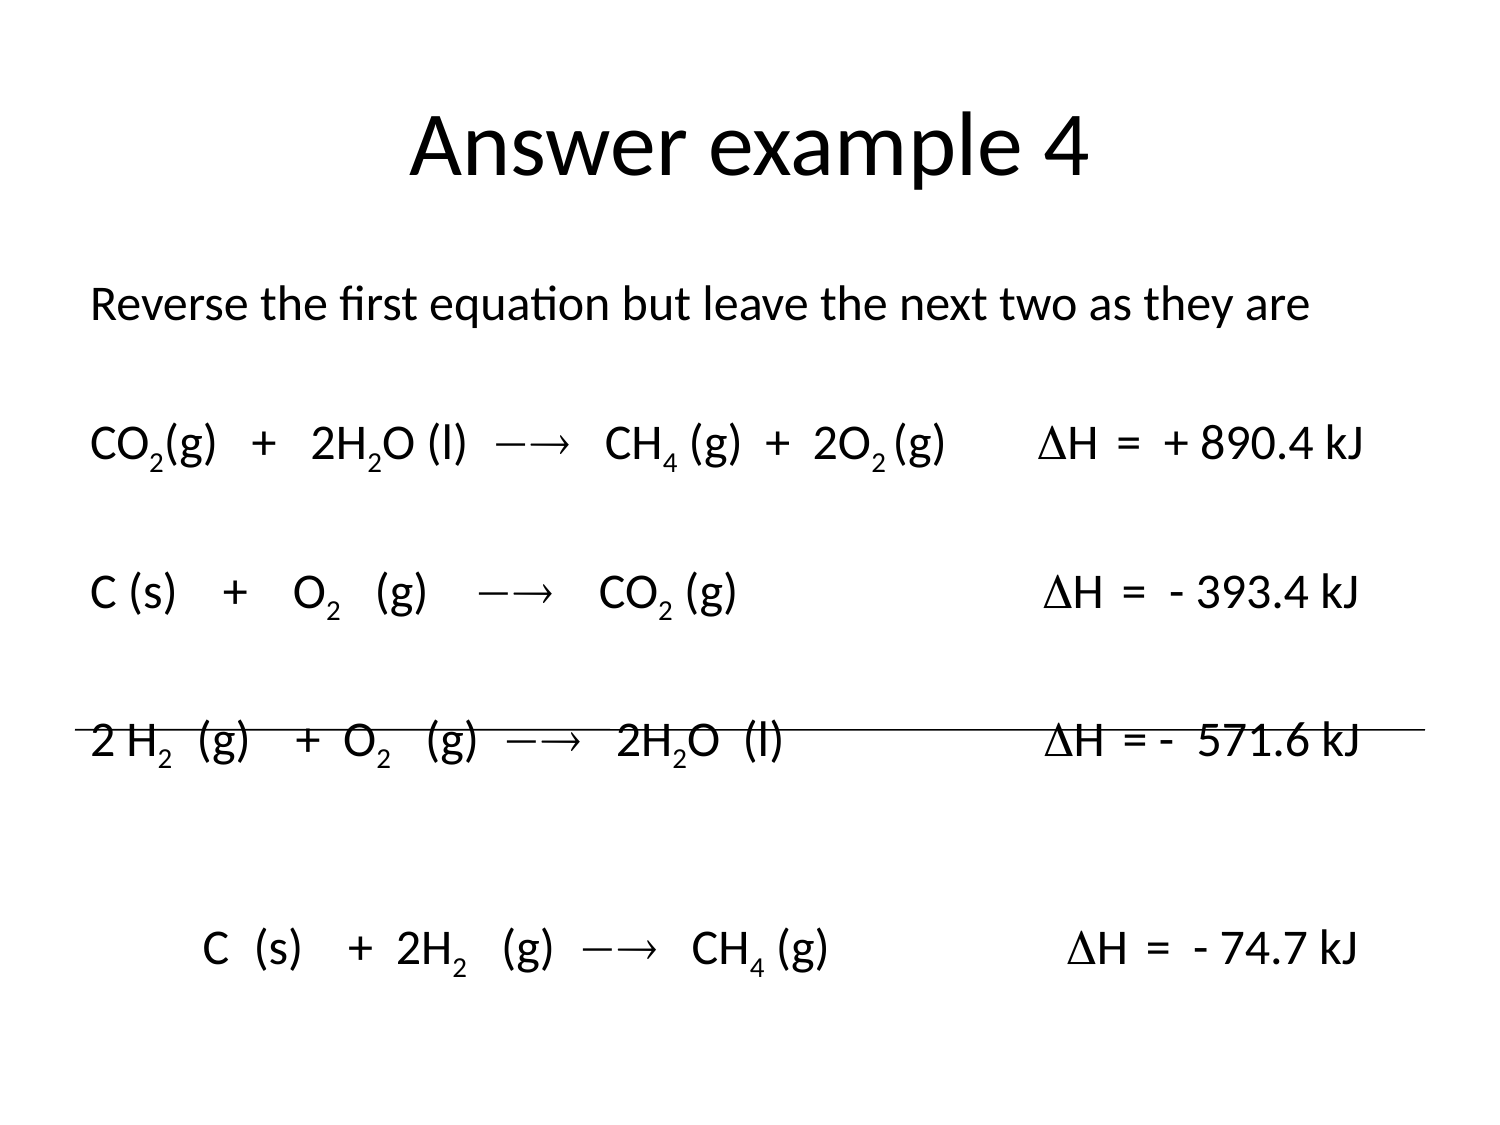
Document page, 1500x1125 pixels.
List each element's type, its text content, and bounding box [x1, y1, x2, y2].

list Reverse the first equation but leave the next two as they are CO2(g) + 2H2O (l)  CH4 (g) + 2O2 (g) H = + 890.4 kJ C (s) + O2 (g)  CO2 (g) H = - 393.4 kJ 2 H2 (g) + O2 (g)  2H2O (l) H = - 571.6 kJ C (s) + 2H2 (g)  CH4 (g) H = - 74.7 kJ [75, 730, 1425, 1005]
title Answer example 4 [75, 45, 1425, 233]
list Reverse the first equation but leave the next two as they are CO2(g) + 2H2O (l)  CH4 (g) + 2O2 (g) H = + 890.4 kJ C (s) + O2 (g)  CO2 (g) H = - 393.4 kJ 2 H2 (g) + O2 (g)  2H2O (l) H = - 571.6 kJ C (s) + 2H2 (g)  CH4 (g) H = - 74.7 kJ [75, 262, 1425, 729]
